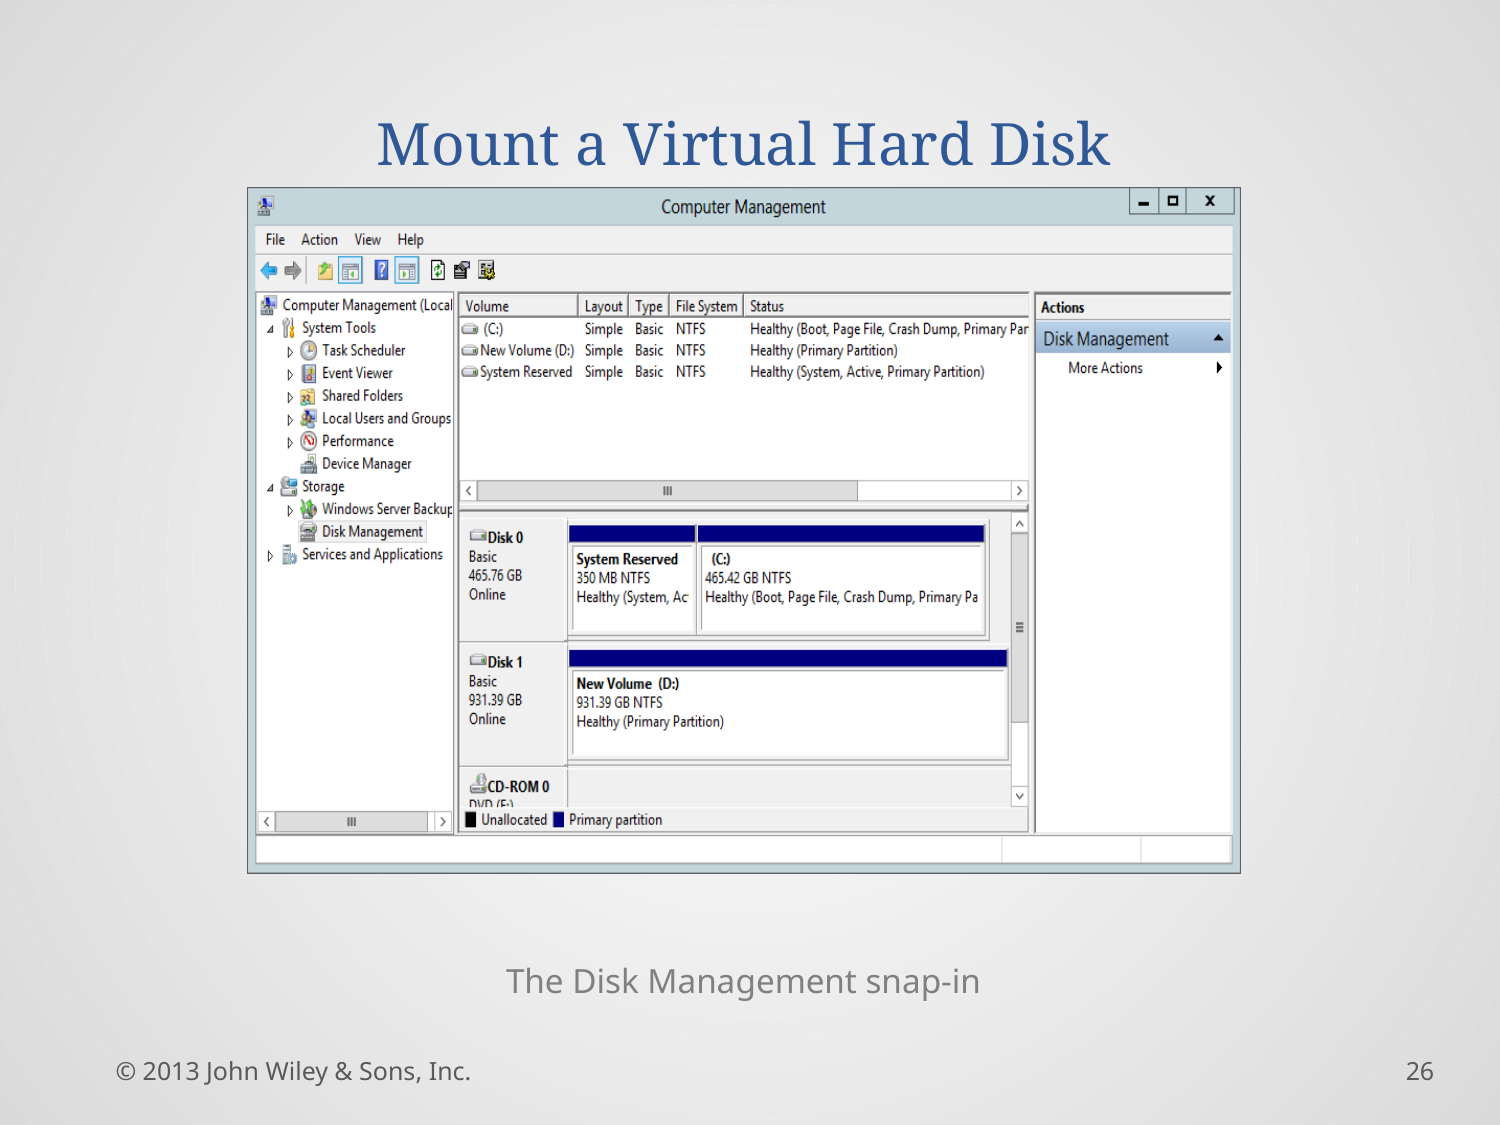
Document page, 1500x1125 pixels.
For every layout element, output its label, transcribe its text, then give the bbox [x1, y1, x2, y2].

footer © 2013 John Wiley & Sons, Inc. [108, 1042, 576, 1103]
list The Disk Management snap-in [275, 953, 1213, 1041]
title Mount a Virtual Hard Disk [275, 37, 1213, 185]
slide_number 26 [1401, 1042, 1494, 1103]
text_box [247, 187, 1241, 933]
